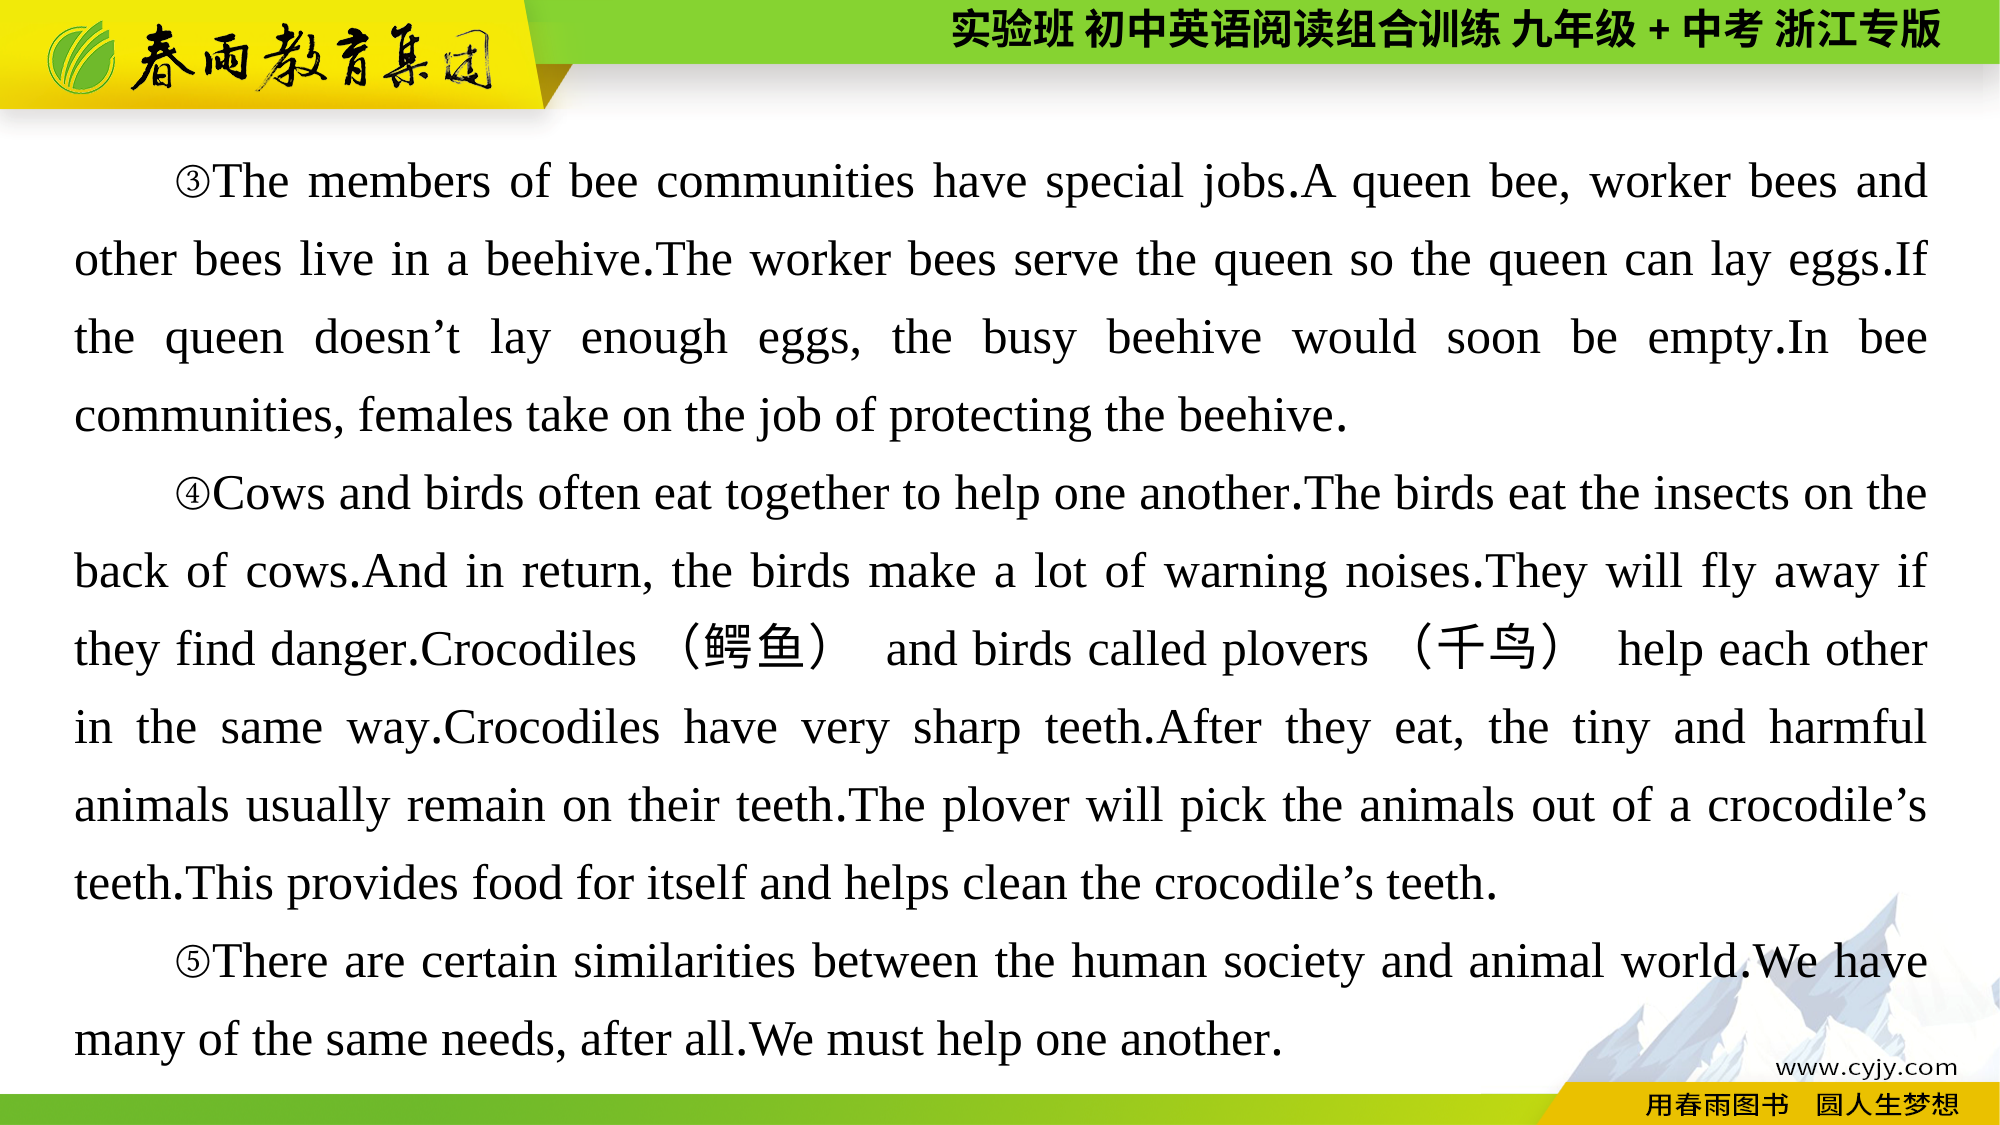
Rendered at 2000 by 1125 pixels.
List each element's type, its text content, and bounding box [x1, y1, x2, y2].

list ③The members of bee communities have special jobs.A queen bee, worker bees and other bees live in a beehive.The worker bees serve the queen so the queen can lay eggs.If the queen doesn’t lay enough eggs, the busy beehive would soon be empty.In bee communities, females take on the job of protecting the beehive. ④Cows and birds often eat together to help one another.The birds eat the insects on the back of cows.And in return, the birds make a lot of warning noises.They will fly away if they find danger.Crocodiles（鳄鱼） and birds called plovers（千鸟） help each other in the same way.Crocodiles have very sharp teeth.After they eat, the tiny and harmful animals usually remain on their teeth.The plover will pick the animals out of a crocodile’s teeth.This provides food for itself and helps clean the crocodile’s teeth. ⑤There are certain similarities between the human society and animal world.We have many of the same needs, after all.We must help one another. [59, 122, 1944, 1075]
picture [0, 0, 2000, 1125]
